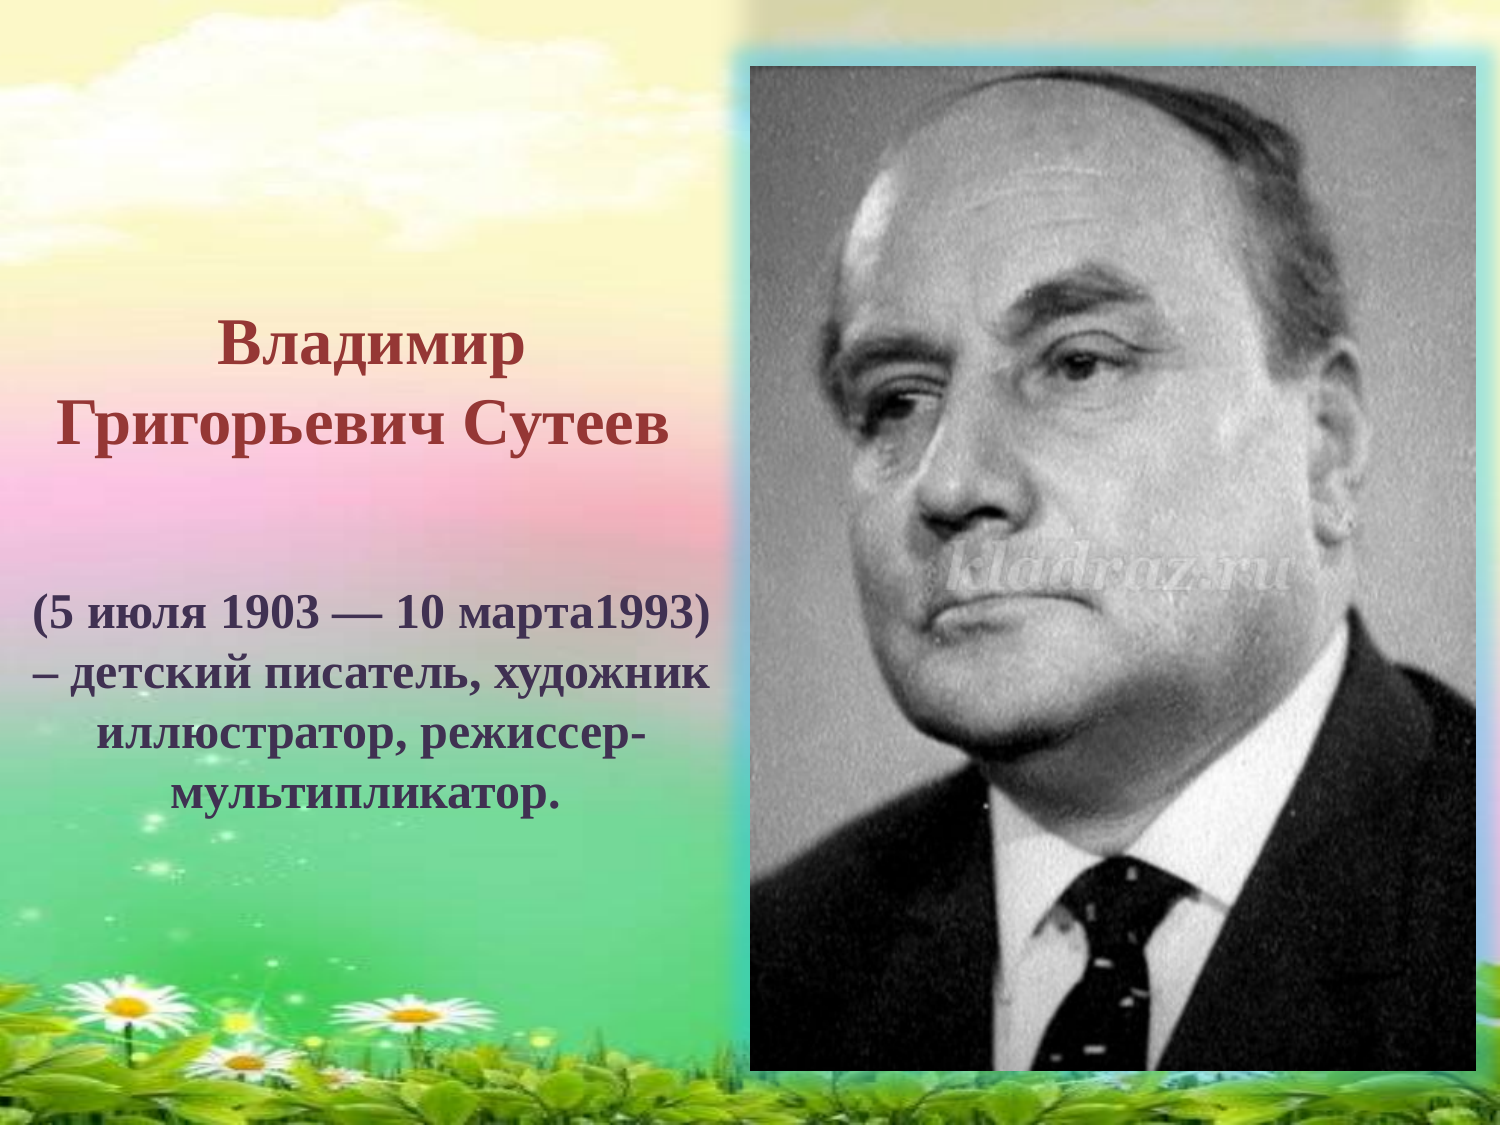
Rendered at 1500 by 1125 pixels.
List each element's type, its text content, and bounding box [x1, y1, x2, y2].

text_box Владимир Григорьевич Сутеев (5 июля 1903 — 10 марта1993) – детский писатель, художник иллюстратор, режиссер-мультипликатор. [17, 290, 727, 826]
picture [0, 0, 1500, 1125]
